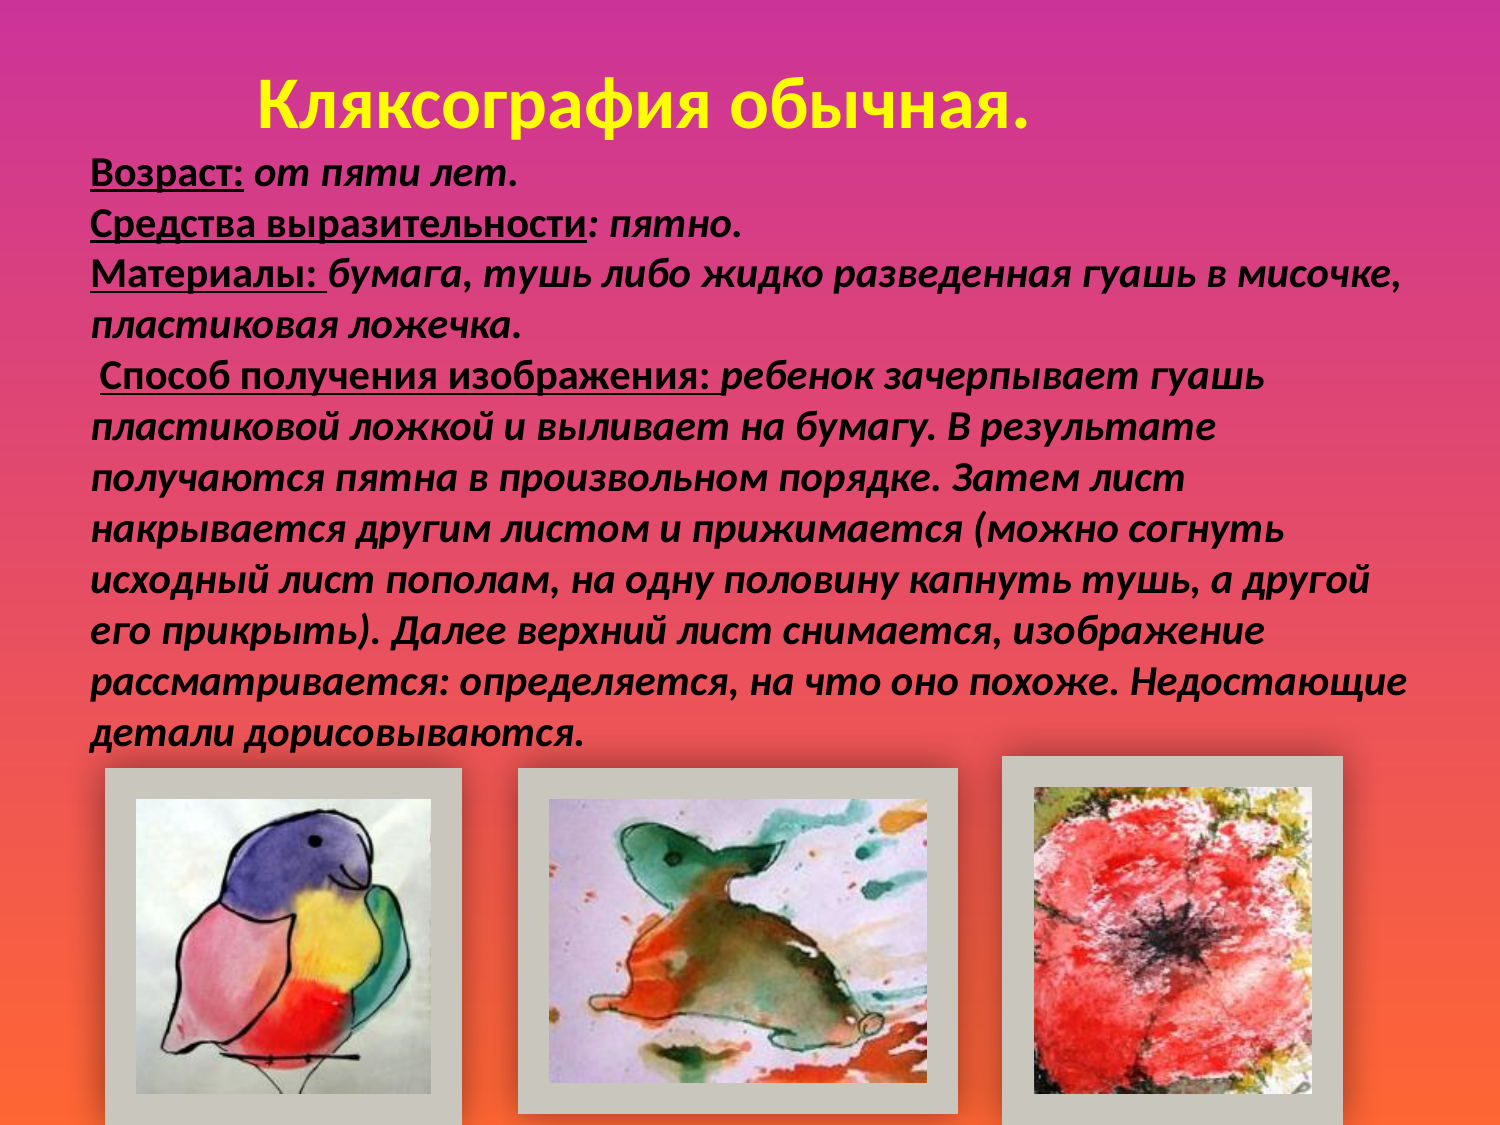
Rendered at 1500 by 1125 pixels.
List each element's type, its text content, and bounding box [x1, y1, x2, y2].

picture [1033, 786, 1312, 1095]
picture [135, 798, 432, 1095]
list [548, 798, 928, 1084]
title Кляксография обычная. Возраст: от пяти лет. Средства выразительности: пятно. Материалы: бумага, тушь либо жидко разведенная гуашь в мисочке, пластиковая ложечка. Способ получения изображения: ребенок зачерпывает гуашь пластиковой ложкой и выливает на бумагу. В результате получаются пятна в произвольном порядке. Затем лист накрывается другим листом и прижимается (можно согнуть исходный лист пополам, на одну половину капнуть тушь, а другой его прикрыть). Далее верхний лист снимается, изображение рассматривается: определяется, на что оно похоже. Недостающие детали дорисовываются. [75, 45, 1425, 811]
